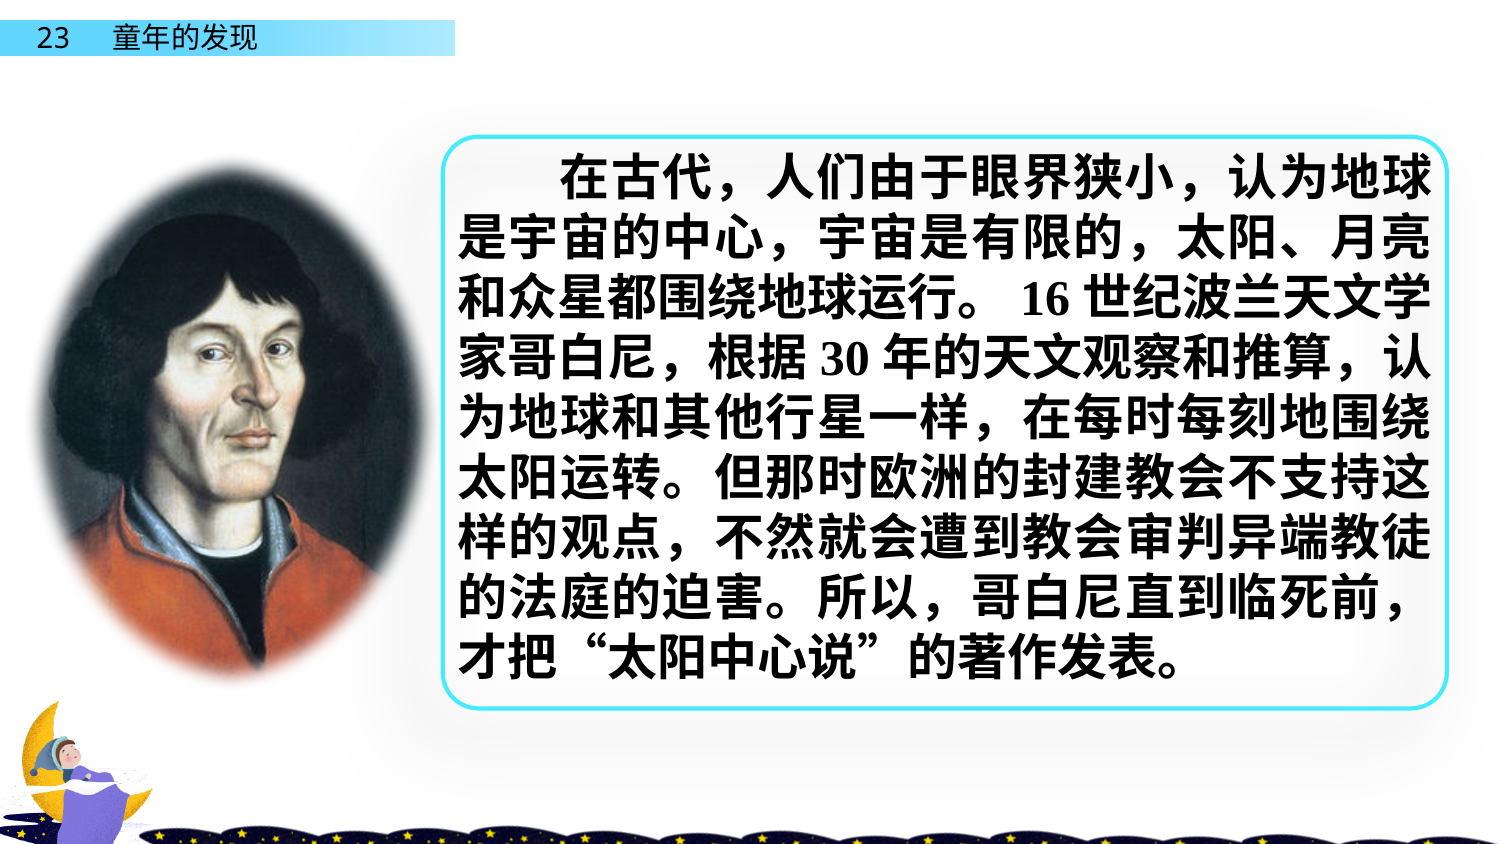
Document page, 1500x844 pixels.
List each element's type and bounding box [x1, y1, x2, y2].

picture [0, 149, 1500, 844]
text_box [442, 136, 1448, 709]
